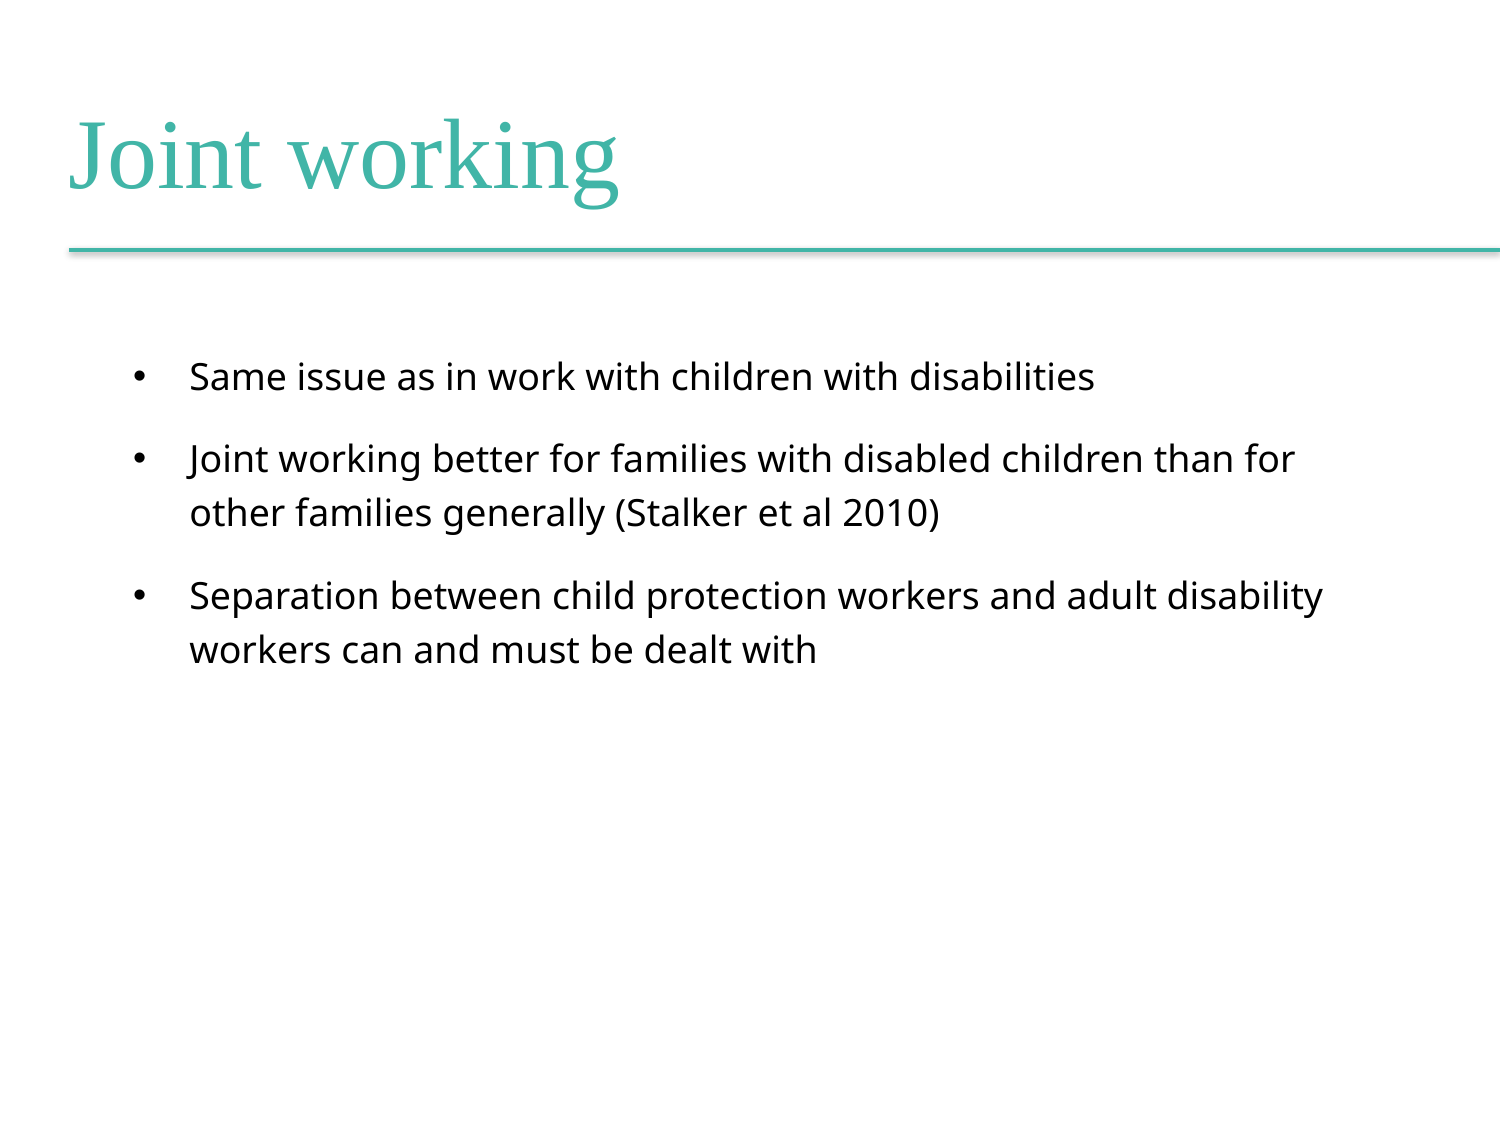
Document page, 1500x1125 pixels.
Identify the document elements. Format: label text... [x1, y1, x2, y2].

list Same issue as in work with children with disabilities Joint working better for families with disabled children than for other families generally (Stalker et al 2010) Separation between child protection workers and adult disability workers can and must be dealt with [118, 336, 1391, 953]
text_box Joint working [53, 15, 1449, 304]
